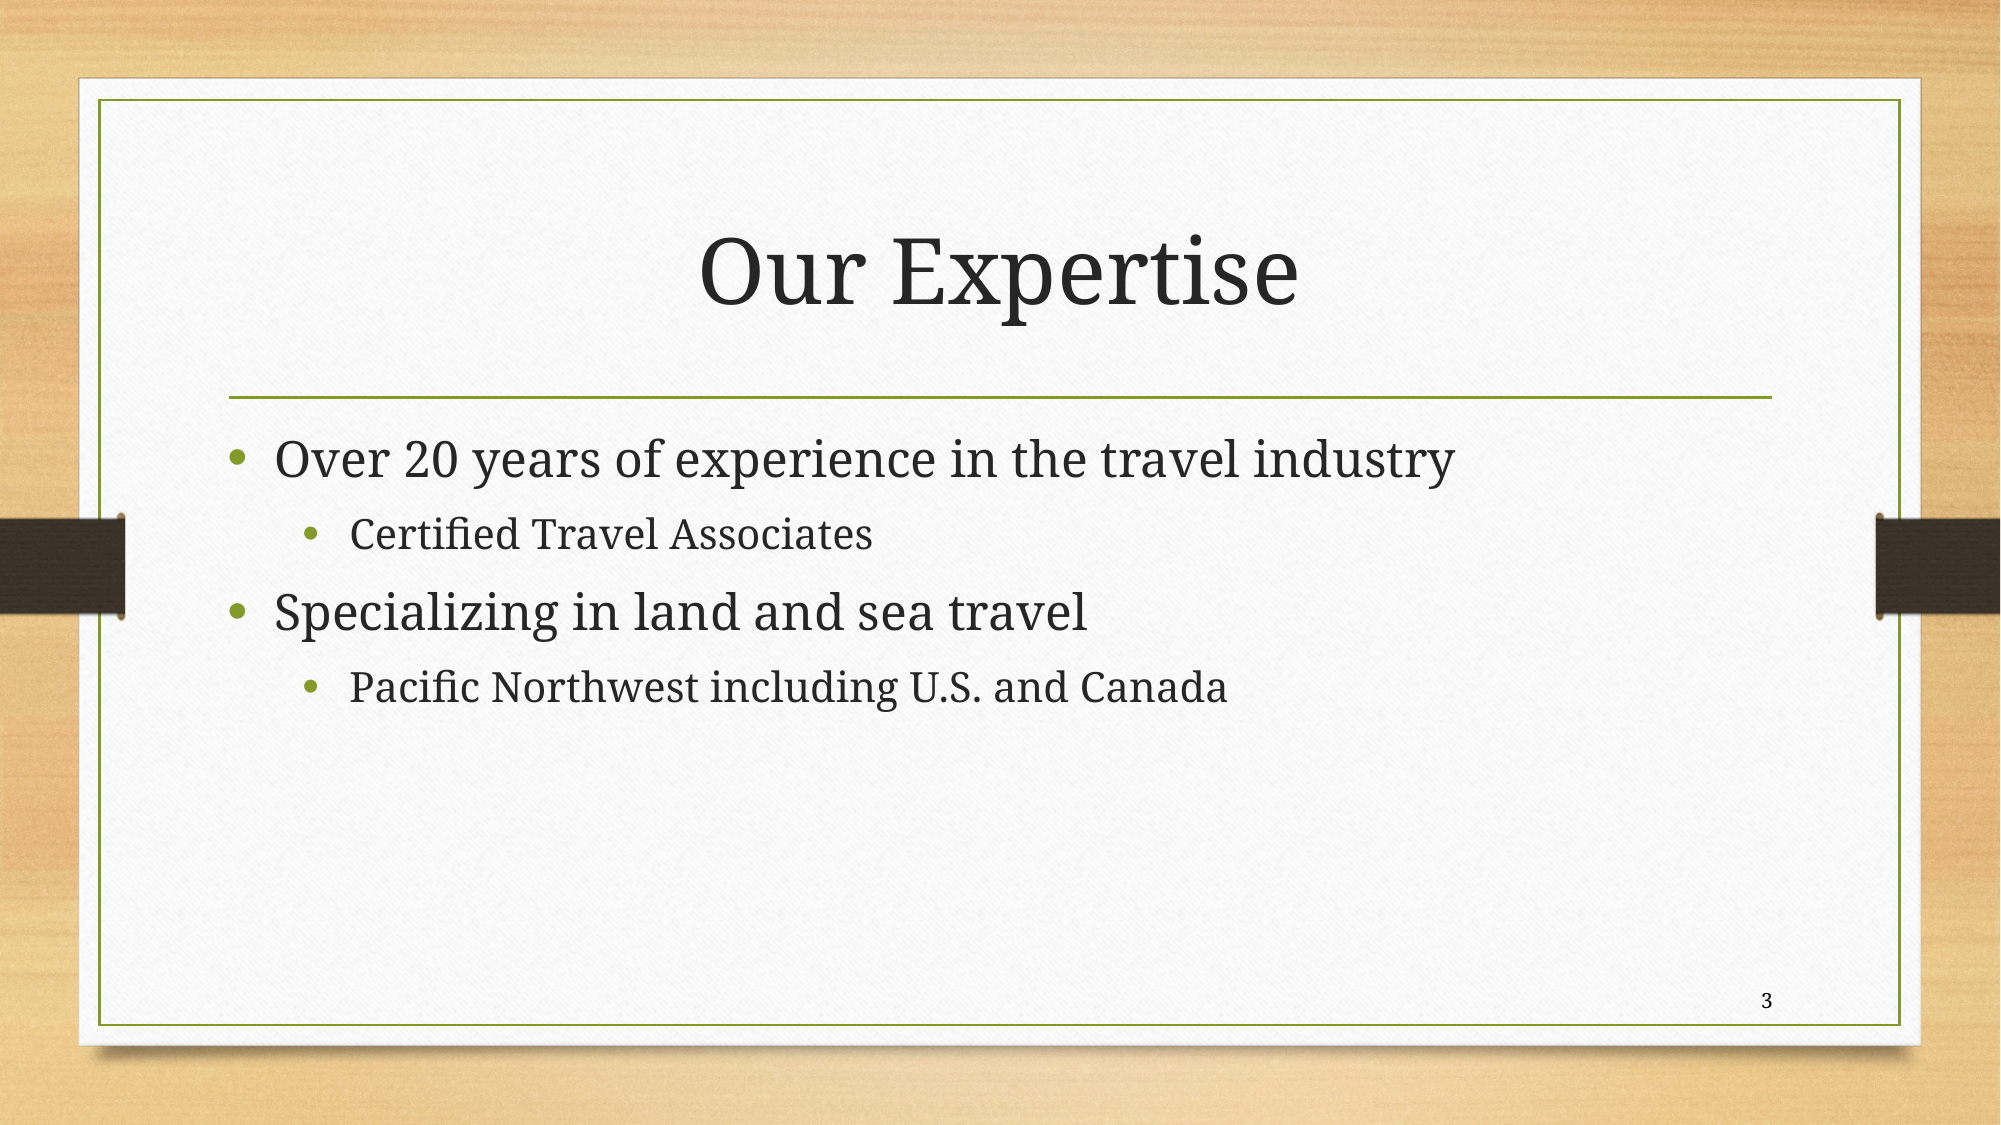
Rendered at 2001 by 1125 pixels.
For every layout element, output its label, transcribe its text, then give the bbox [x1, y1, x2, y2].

list Over 20 years of experience in the travel industry Certified Travel Associates Specializing in land and sea travel Pacific Northwest including U.S. and Canada [212, 419, 1788, 964]
slide_number 3 [1698, 979, 1788, 1025]
title Our Expertise [212, 161, 1788, 375]
picture [0, 0, 2001, 1125]
